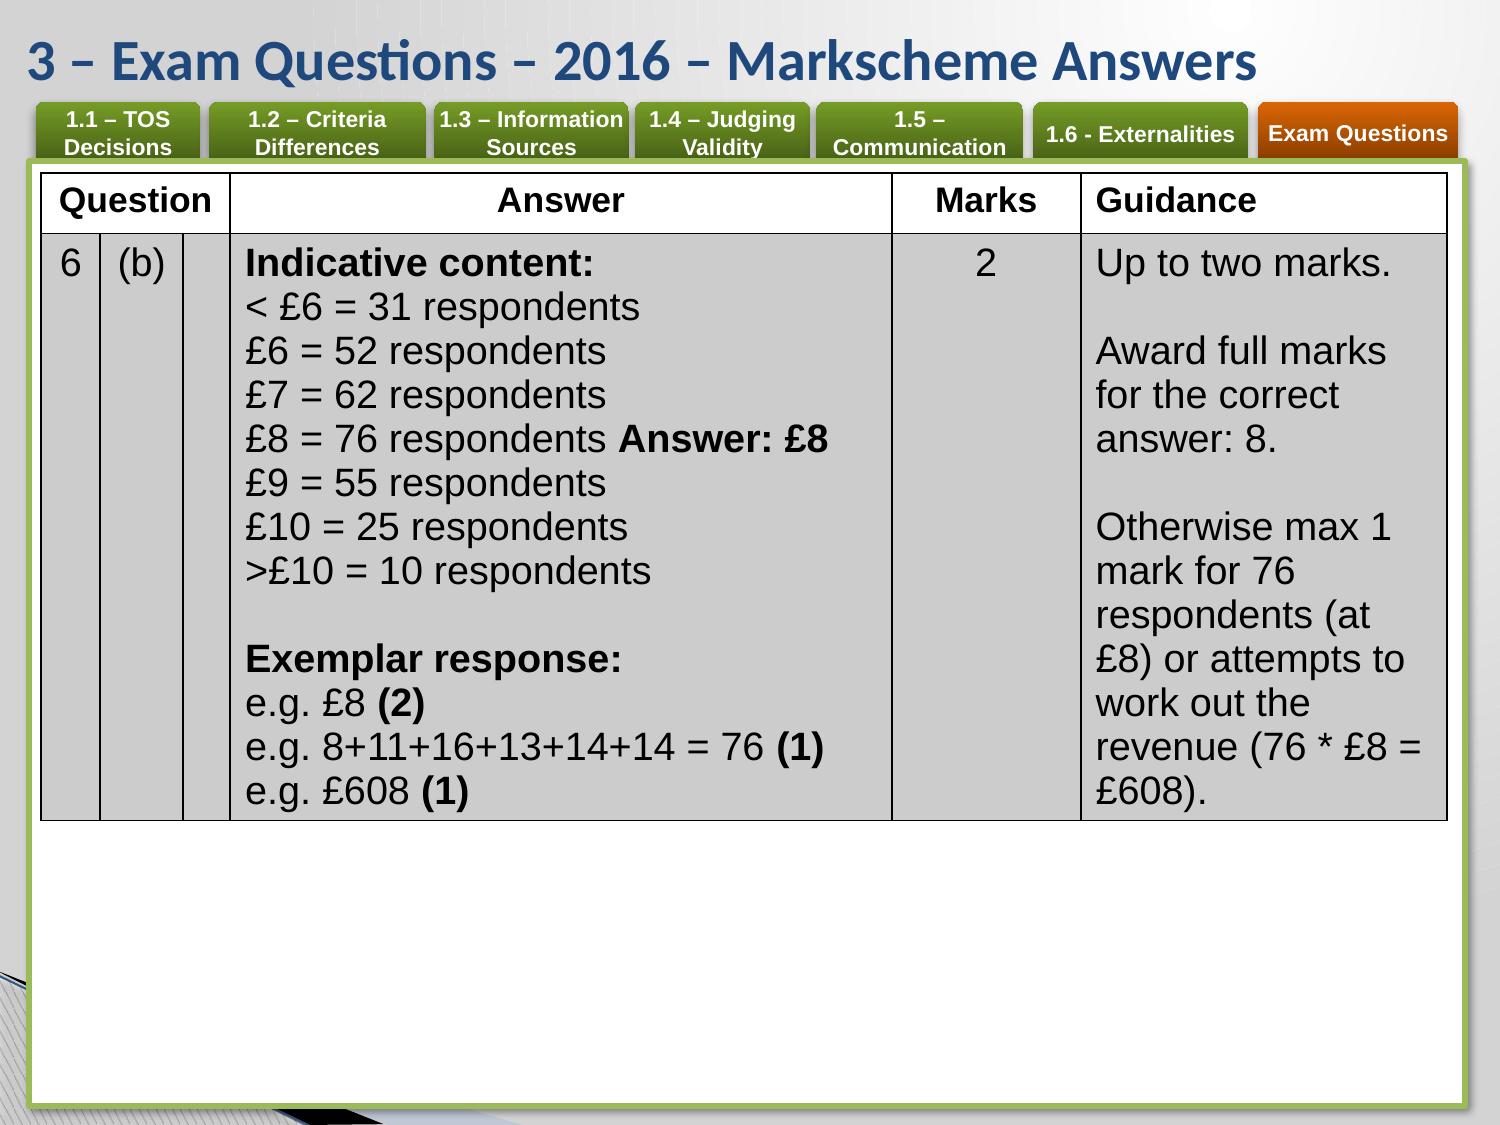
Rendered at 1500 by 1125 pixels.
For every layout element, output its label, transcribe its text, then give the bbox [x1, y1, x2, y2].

table_header Marks [893, 174, 1080, 233]
table_cell (b) [101, 234, 182, 820]
table_cell [184, 234, 229, 820]
title 3 – Exam Questions – 2016 – Markscheme Answers [11, 11, 1465, 102]
table_cell 6 [42, 234, 99, 820]
table_header Question [42, 174, 229, 233]
picture [281, 1114, 303, 1125]
table_header Guidance [1082, 174, 1446, 233]
table_header Answer [231, 174, 891, 233]
table_cell Indicative content: < £6 = 31 respondents £6 = 52 respondents £7 = 62 respondents £8 = 76 respondents Answer: £8 £9 = 55 respondents £10 = 25 respondents >£10 = 10 respondents Exemplar response: e.g. £8 (2) e.g. 8+11+16+13+14+14 = 76 (1) e.g. £608 (1) [231, 234, 891, 820]
table_cell 2 [893, 234, 1080, 820]
table_cell Up to two marks. Award full marks for the correct answer: 8. Otherwise max 1 mark for 76 respondents (at £8) or attempts to work out the revenue (76 * £8 = £608). [1082, 234, 1446, 820]
